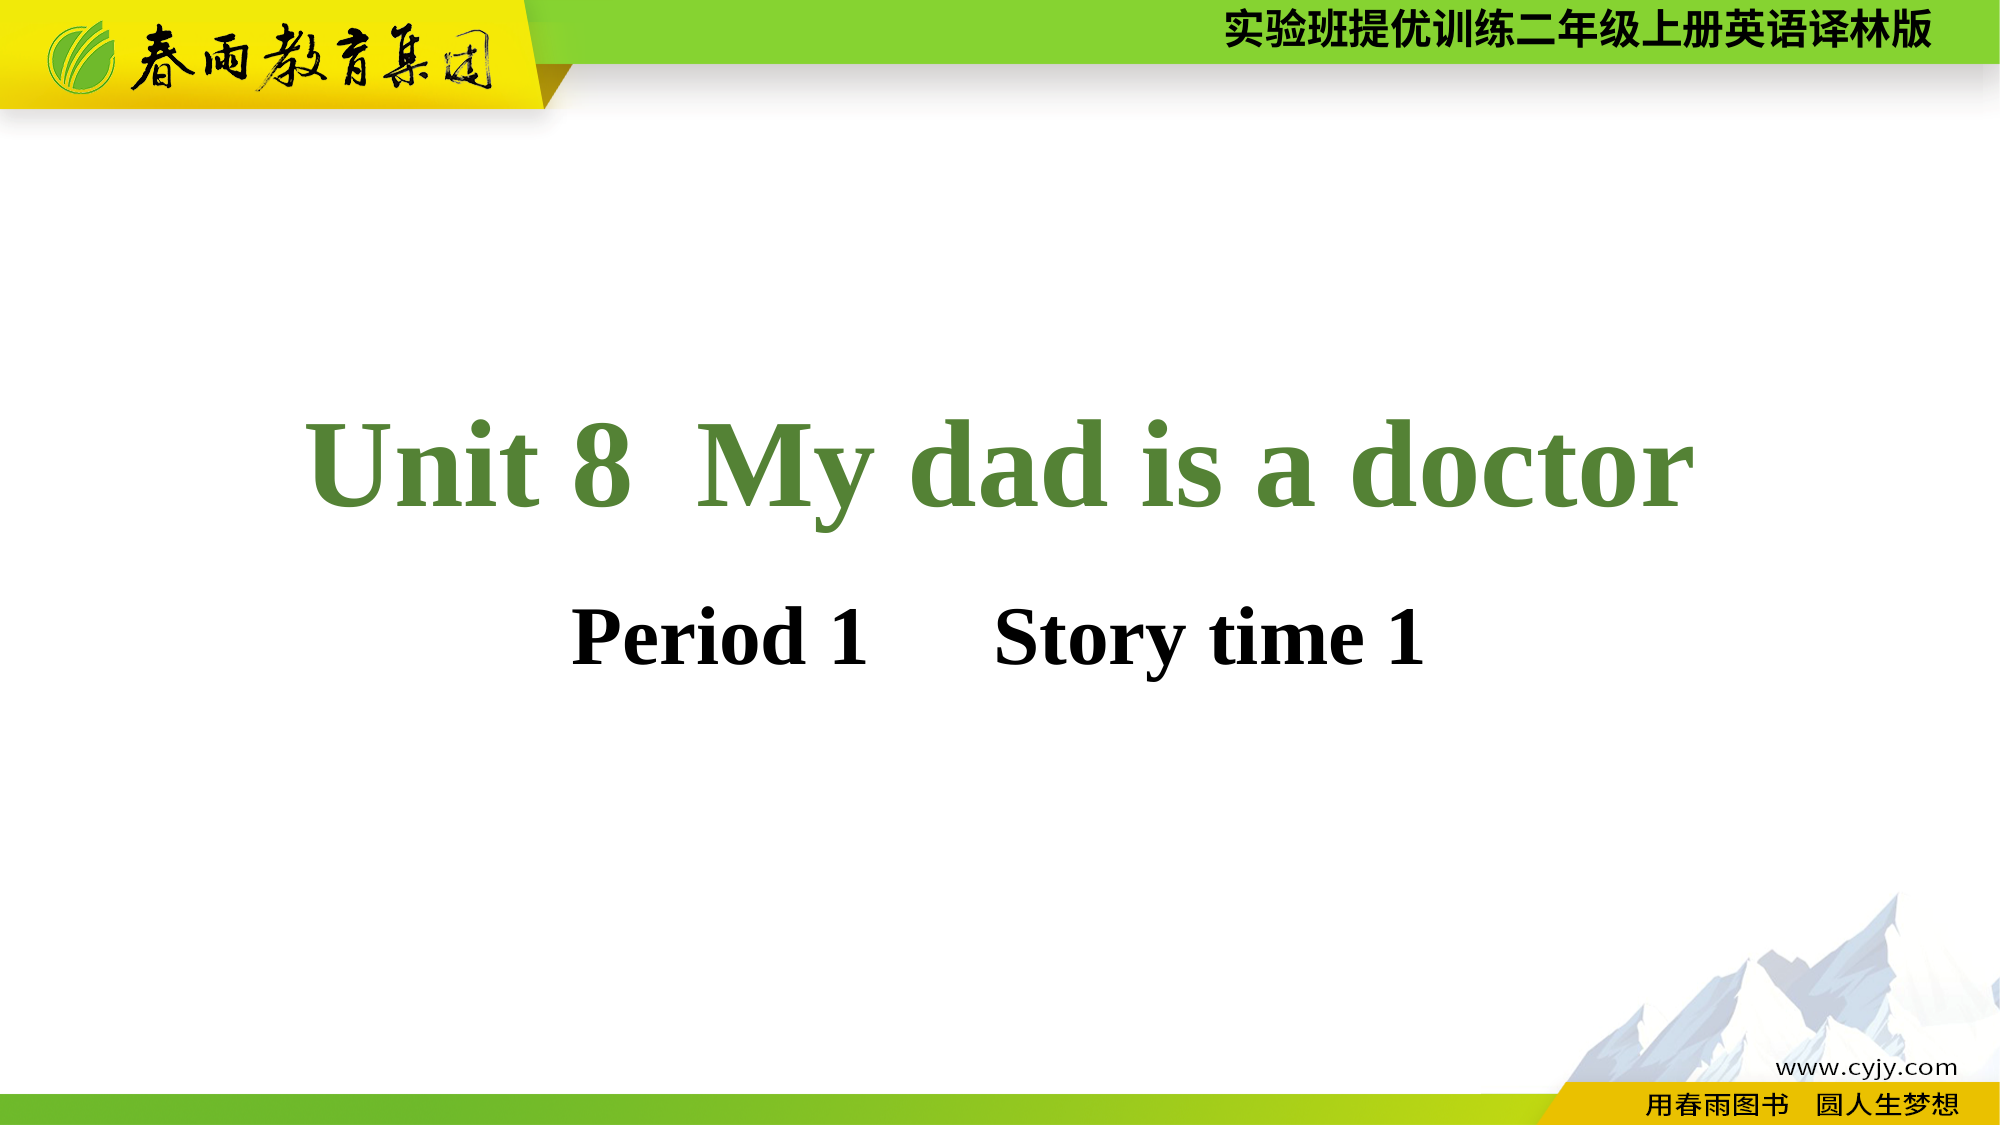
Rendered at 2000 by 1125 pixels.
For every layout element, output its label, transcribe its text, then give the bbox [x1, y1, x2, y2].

picture [0, 689, 2000, 1125]
text_box Unit 8 My dad is a doctor Period 1 Story time 1 [0, 298, 2000, 689]
picture [0, 0, 2000, 298]
